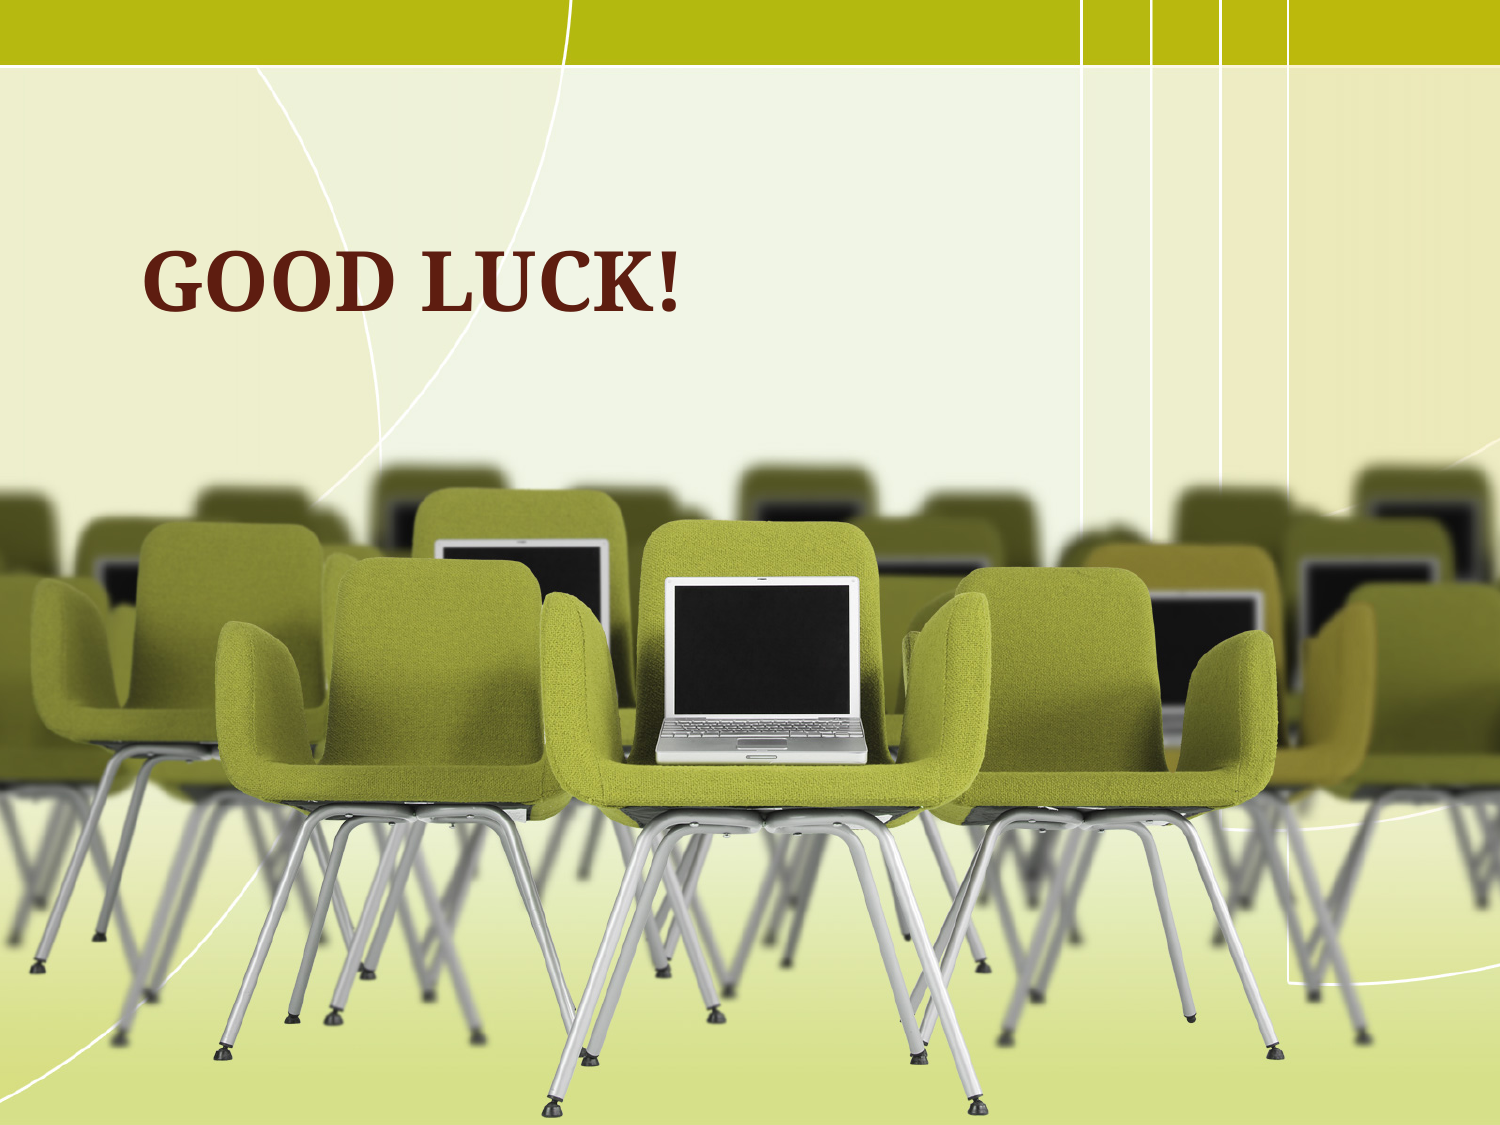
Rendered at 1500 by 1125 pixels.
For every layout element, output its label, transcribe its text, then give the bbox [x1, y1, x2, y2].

picture [0, 0, 1500, 1125]
title Good Luck! [124, 220, 1401, 445]
